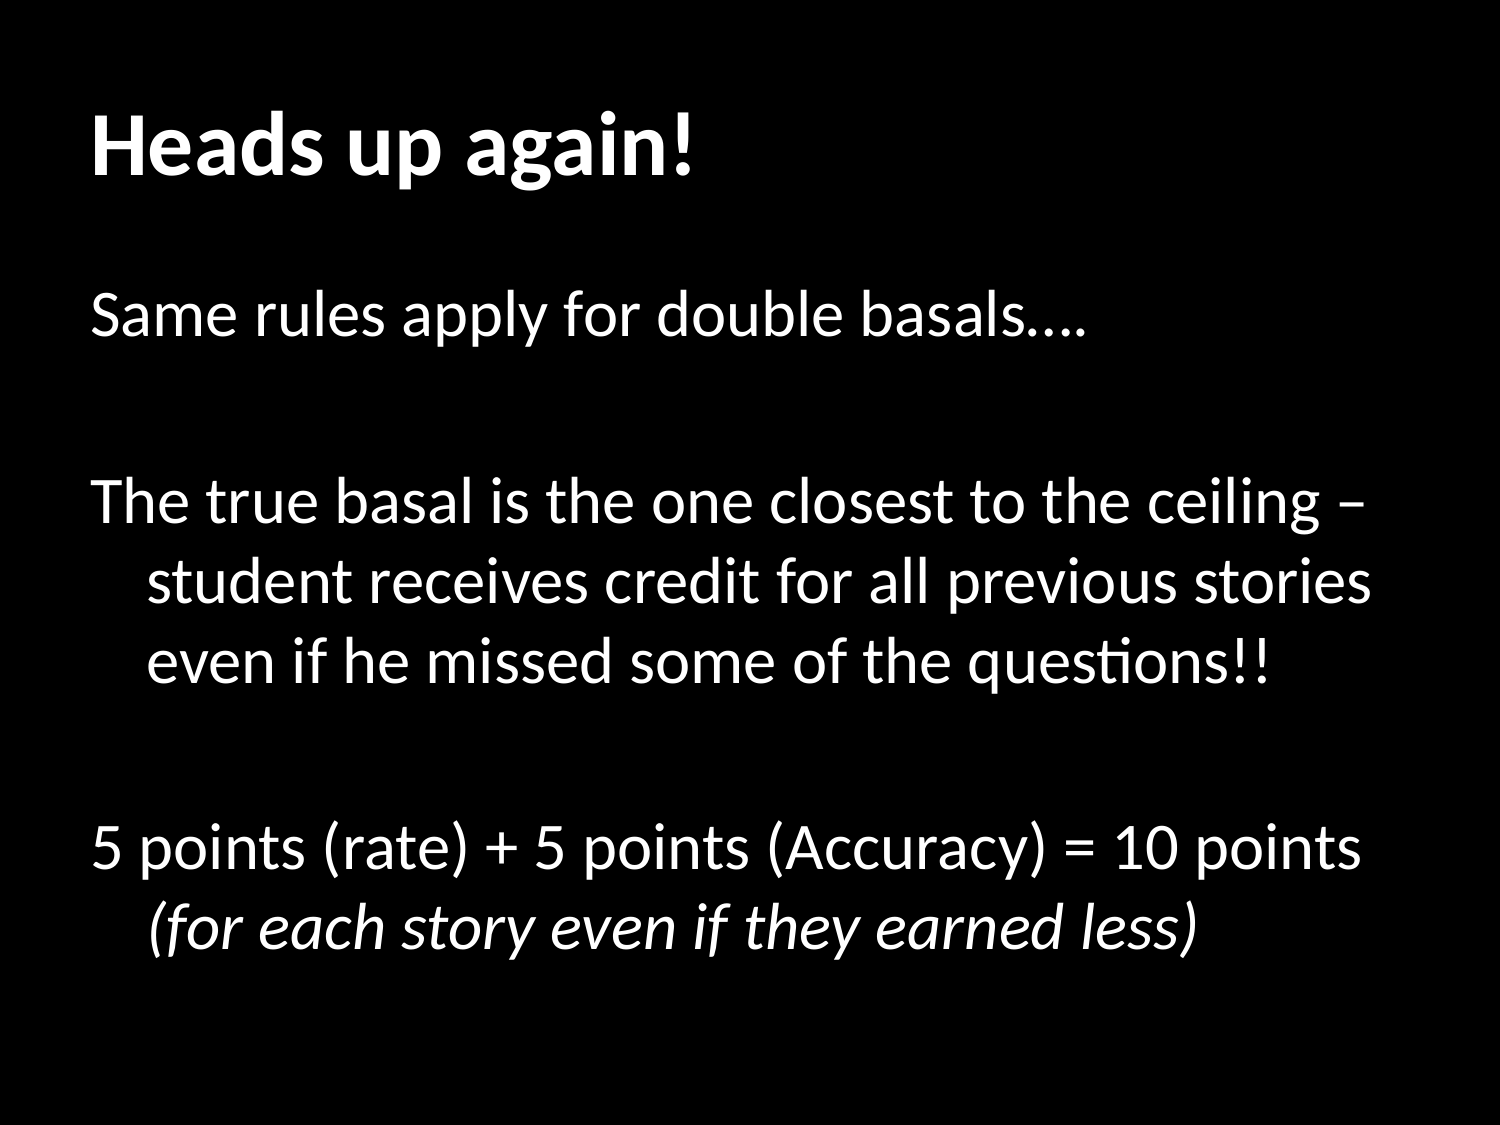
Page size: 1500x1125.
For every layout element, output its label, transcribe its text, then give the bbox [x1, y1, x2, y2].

list Same rules apply for double basals…. The true basal is the one closest to the ceiling – student receives credit for all previous stories even if he missed some of the questions!! 5 points (rate) + 5 points (Accuracy) = 10 points (for each story even if they earned less) [75, 262, 1425, 1005]
title Heads up again! [75, 45, 1425, 233]
